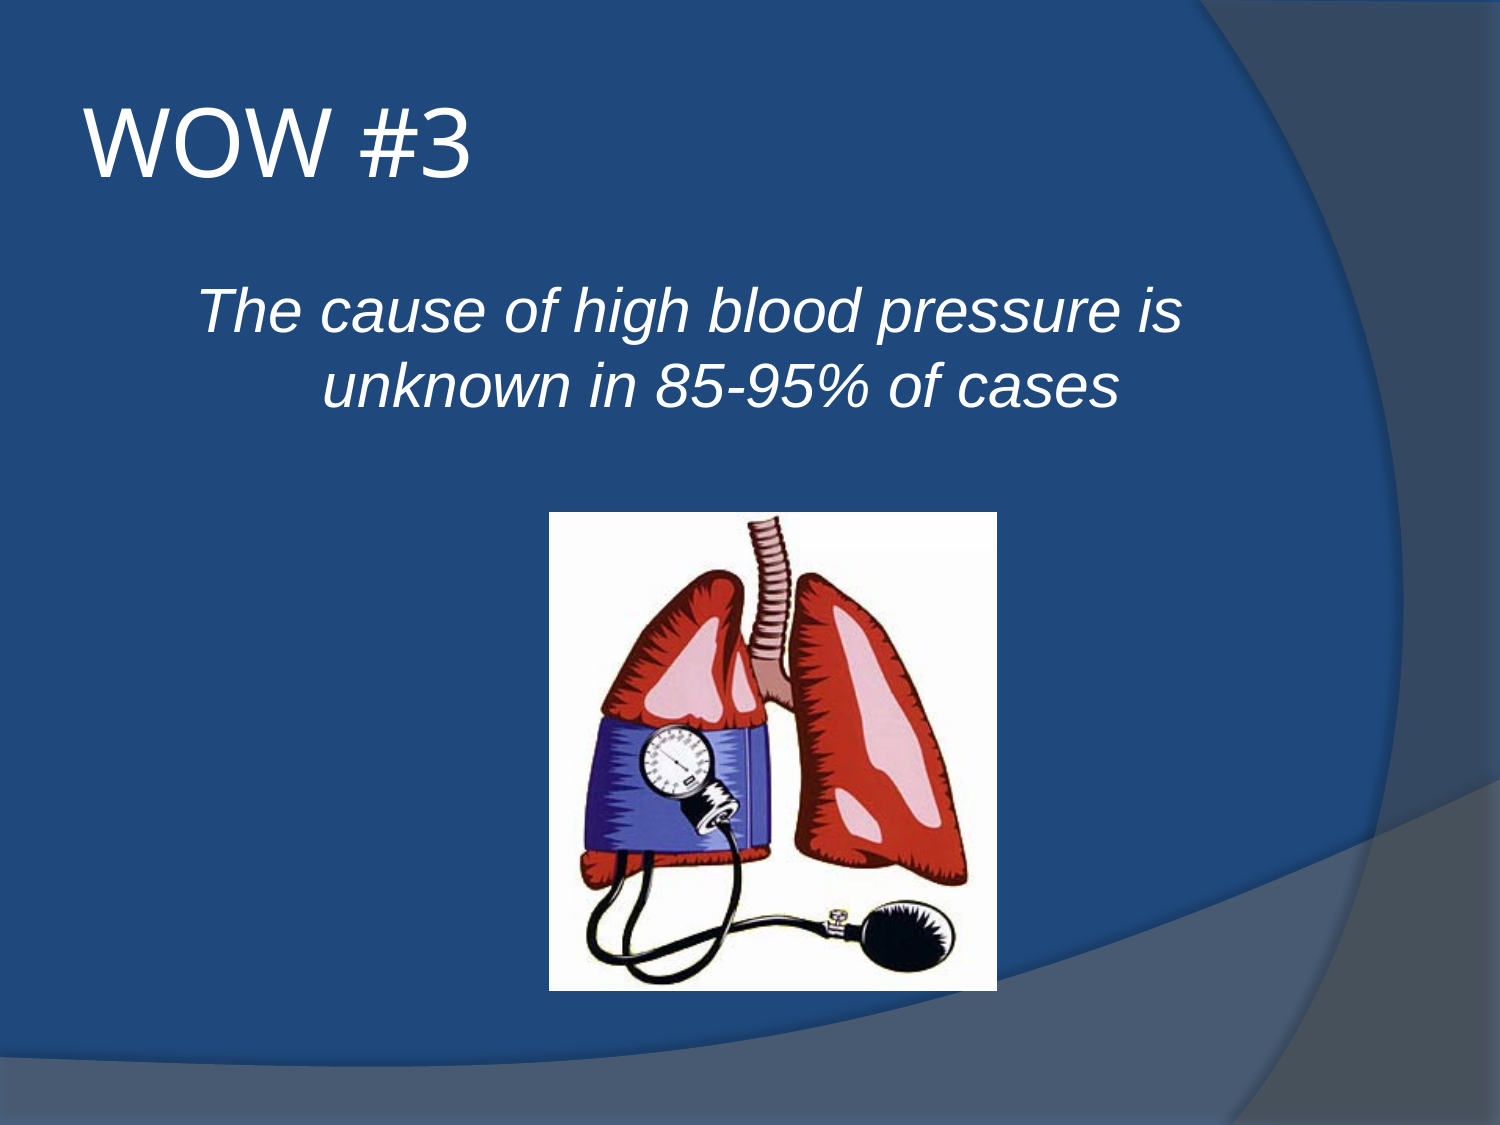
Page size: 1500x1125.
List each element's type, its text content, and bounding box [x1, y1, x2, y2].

title WOW #3 [75, 45, 1300, 233]
picture [549, 512, 998, 991]
list The cause of high blood pressure is unknown in 85-95% of cases [75, 262, 1300, 1005]
